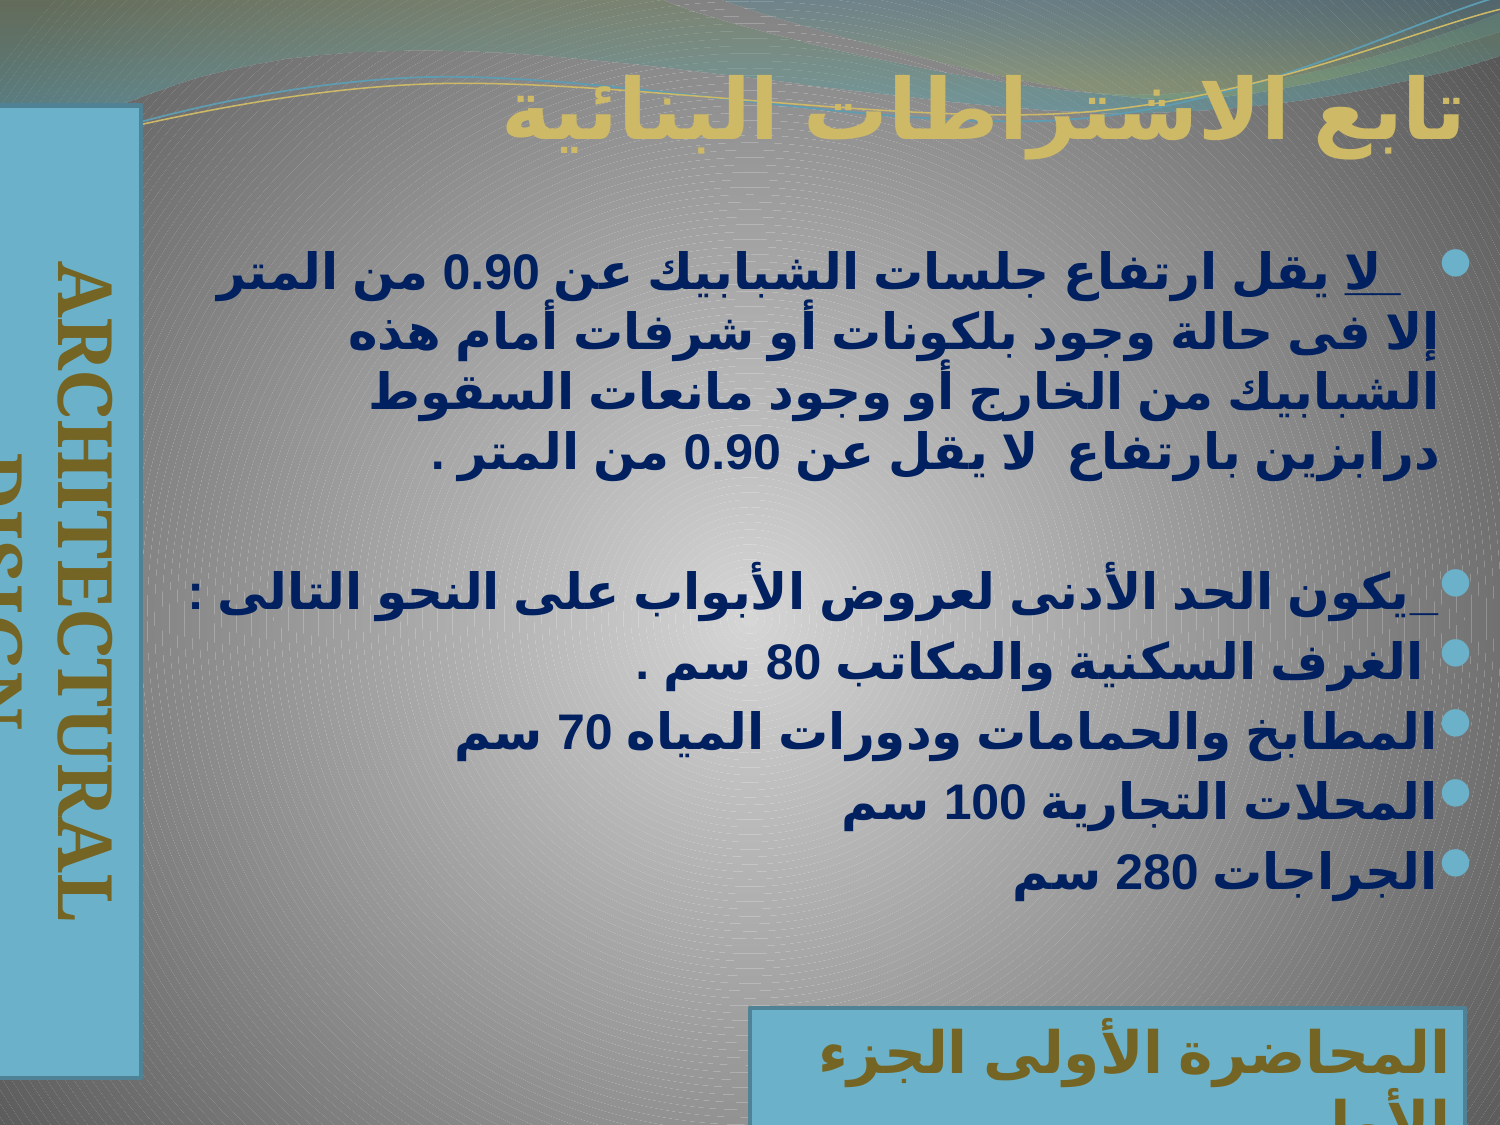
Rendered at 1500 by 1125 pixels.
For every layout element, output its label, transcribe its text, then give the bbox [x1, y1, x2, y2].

title تابع الاشتراطات البنائية [117, 46, 1468, 258]
text_box المحاضرة الأولى الجزء الأول [748, 1006, 1467, 1125]
text_box Architectural Disign [0, 103, 143, 1080]
list __لا يقل ارتفاع جلسات الشبابيك عن 0.90 من المتر إلا فى حالة وجود بلكونات أو شرفات أمام هذه الشبابيك من الخارج أو وجود مانعات السقوط درابزين بارتفاع لا يقل عن 0.90 من المتر . _يكون الحد الأدنى لعروض الأبواب على النحو التالى : الغرف السكنية والمكاتب 80 سم . المطابخ والحمامات ودورات المياه 70 سم المحلات التجارية 100 سم الجراجات 280 سم [150, 231, 1500, 952]
